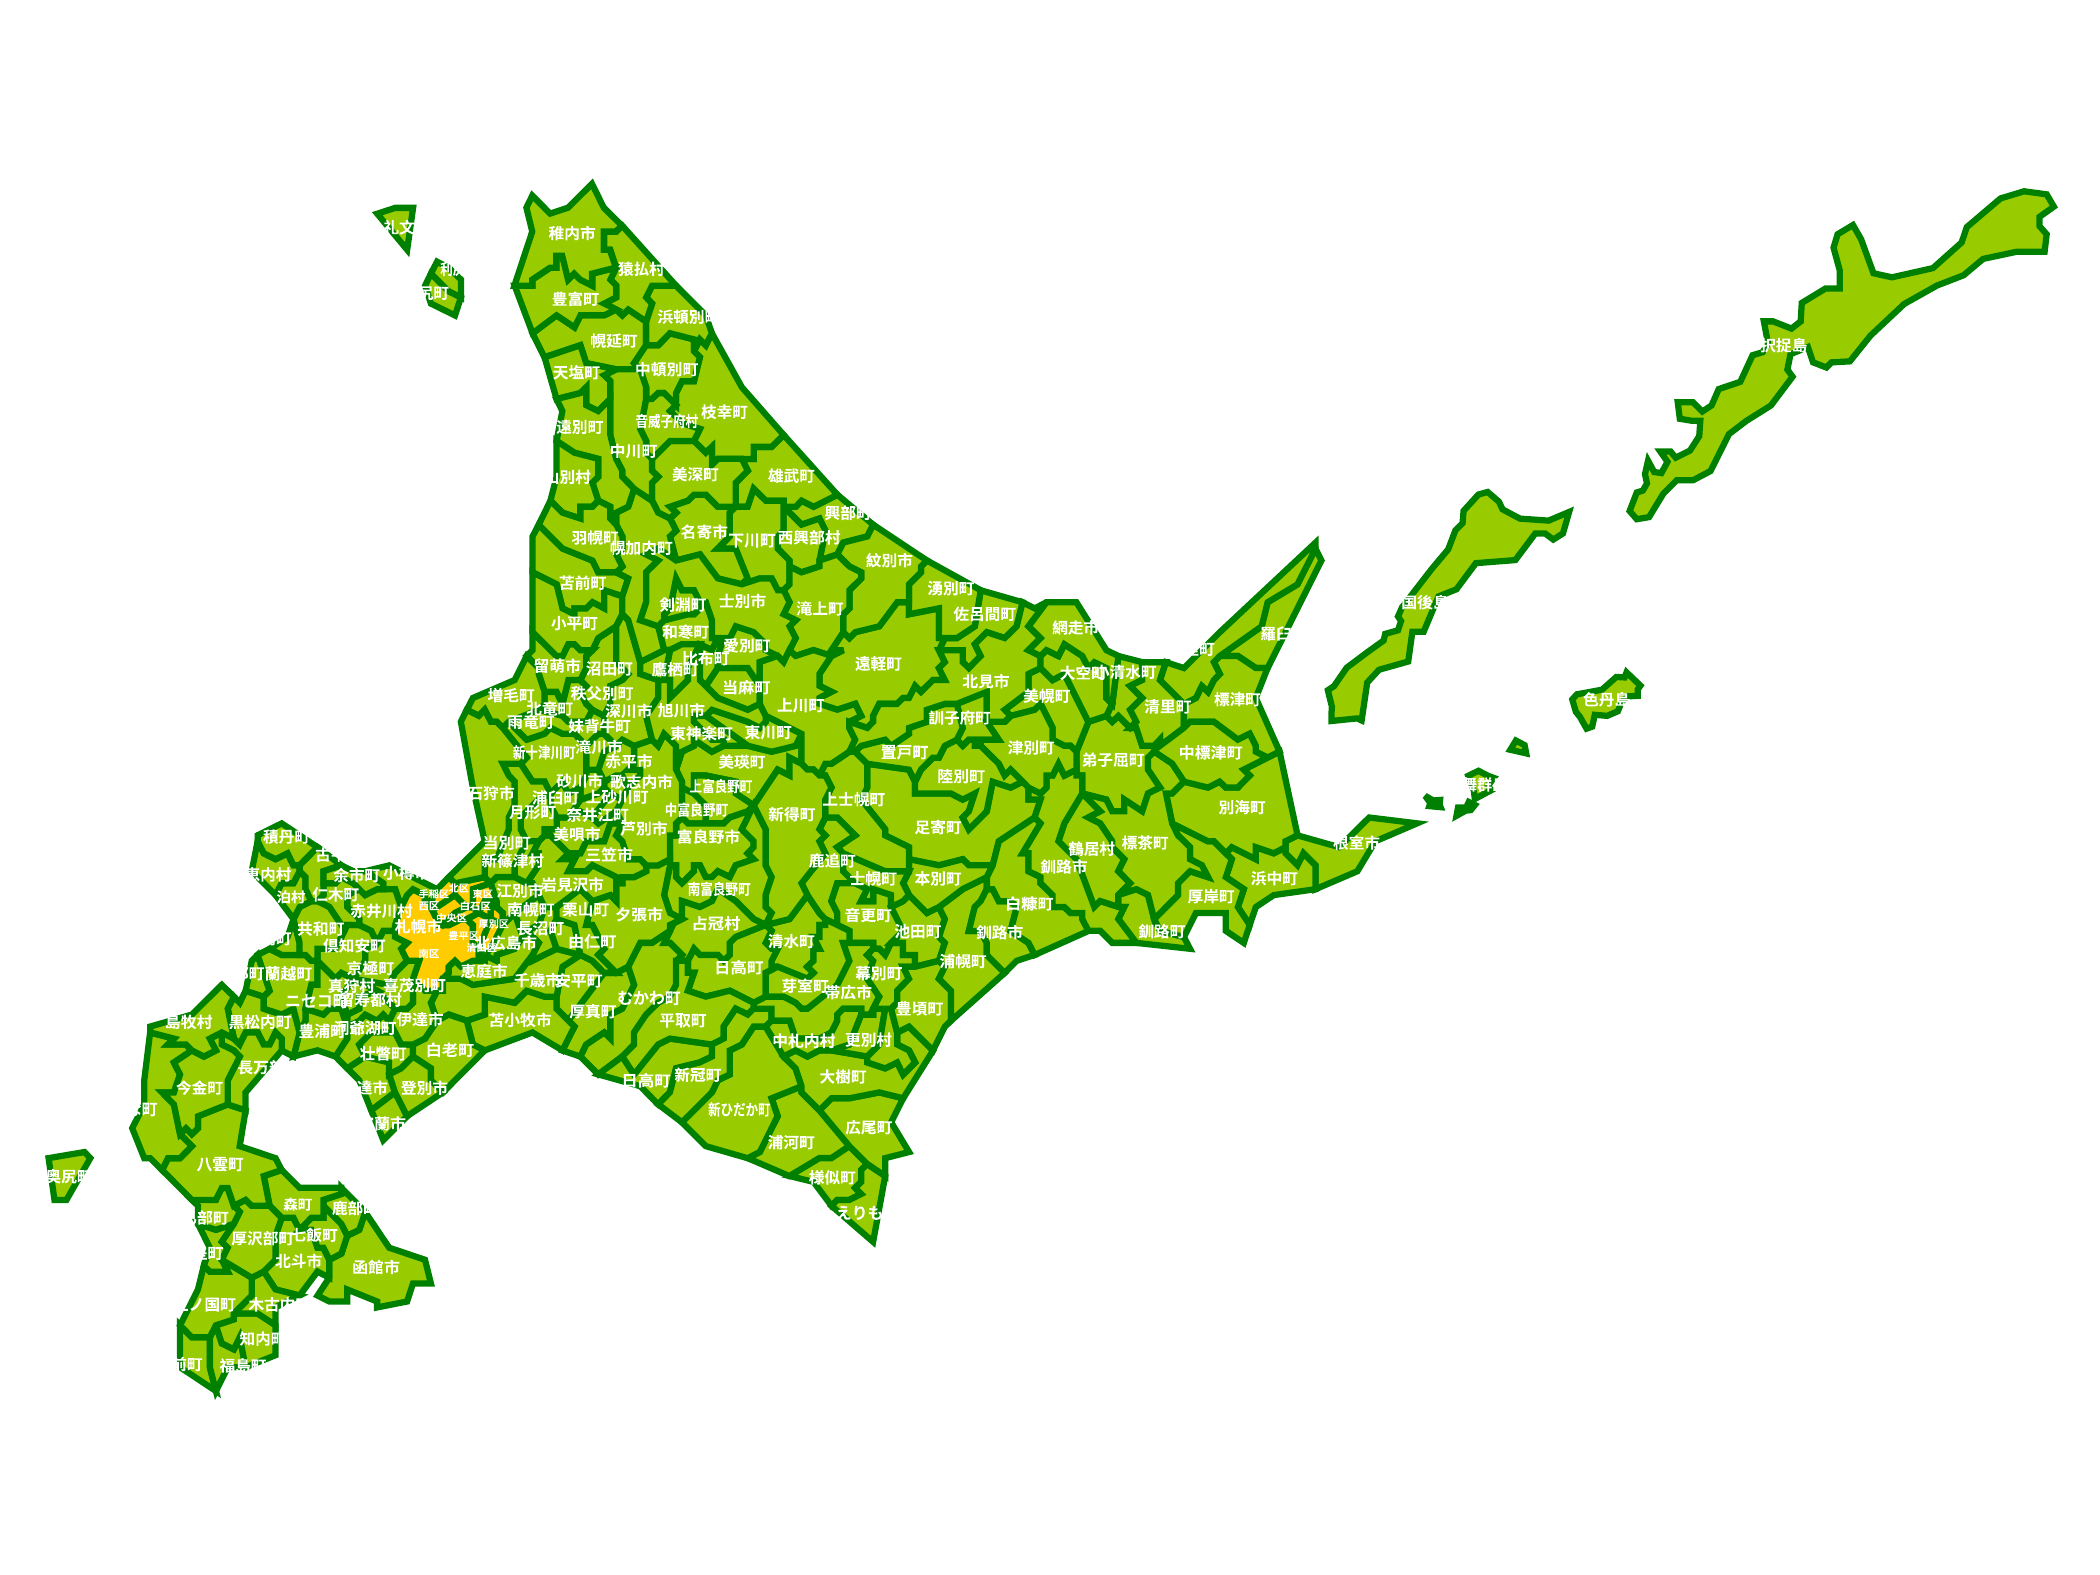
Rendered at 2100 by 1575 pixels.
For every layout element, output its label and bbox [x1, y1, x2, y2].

text_box [45, 183, 2055, 1392]
